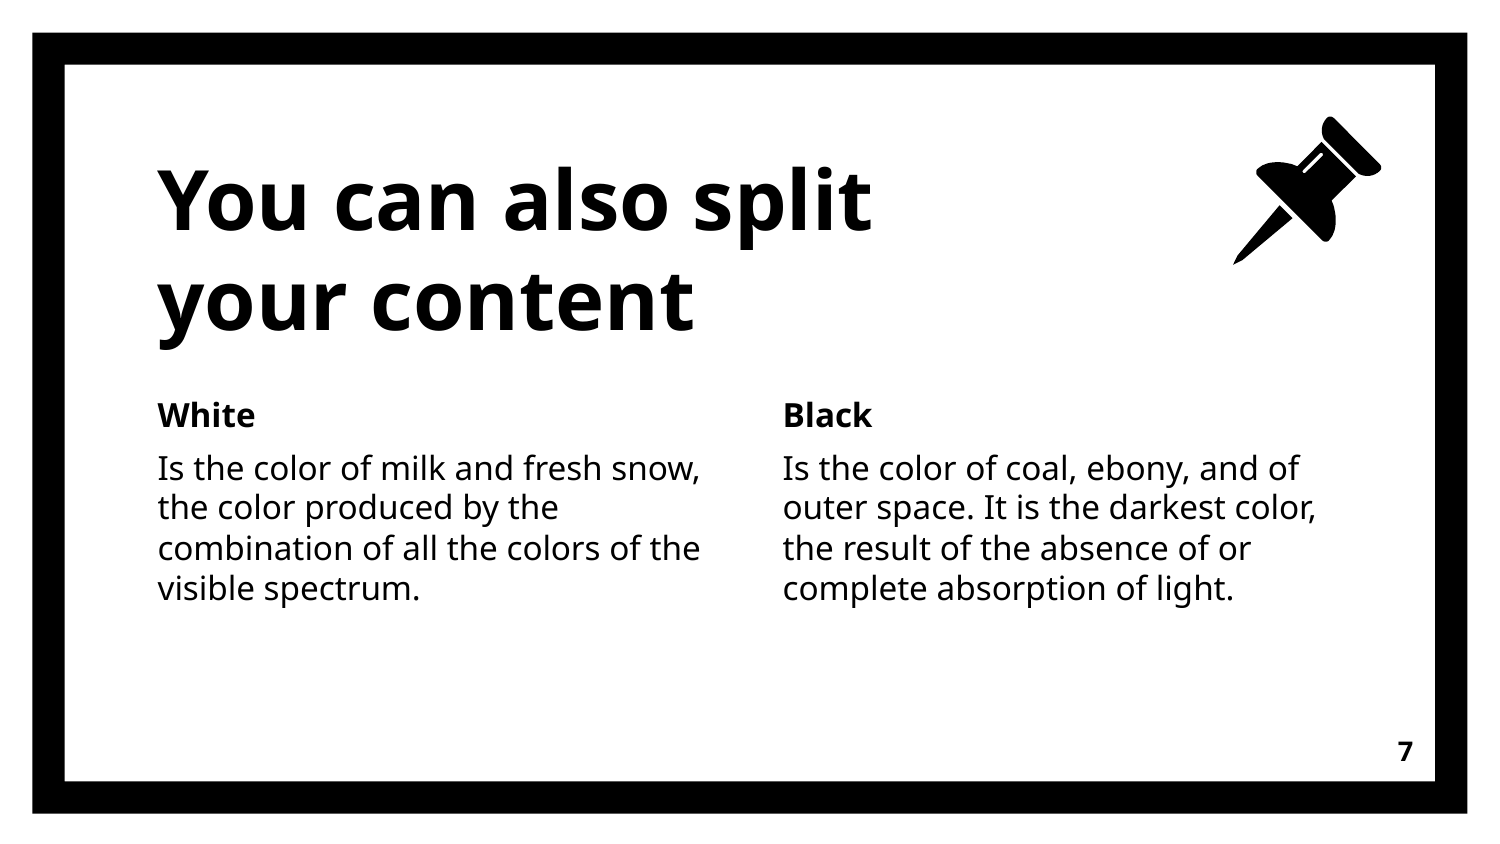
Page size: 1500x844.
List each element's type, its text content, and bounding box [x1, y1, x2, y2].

title You can also split your content [142, 139, 978, 363]
list White Is the color of milk and fresh snow, the color produced by the combination of all the colors of the visible spectrum. [142, 379, 733, 730]
list Black Is the color of coal, ebony, and of outer space. It is the darkest color, the result of the absence of or complete absorption of light. [767, 379, 1358, 730]
slide_number 7 [1338, 720, 1429, 786]
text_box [1232, 116, 1382, 266]
